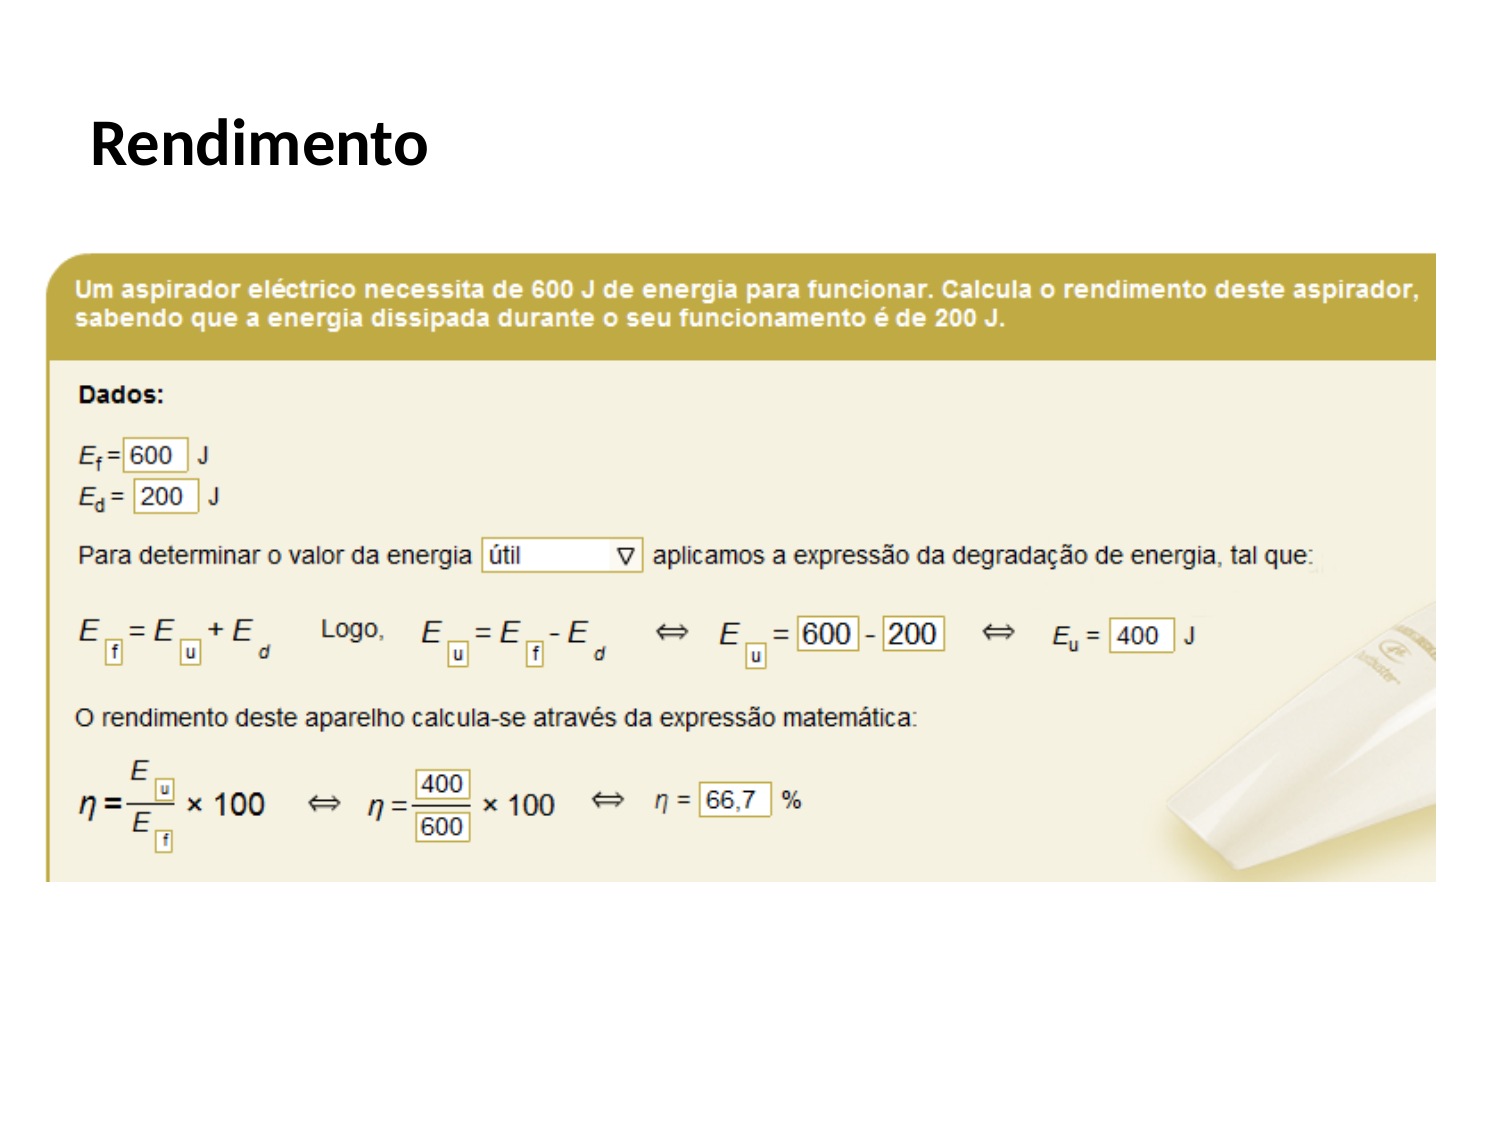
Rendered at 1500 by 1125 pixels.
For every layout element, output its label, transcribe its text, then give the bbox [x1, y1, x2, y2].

title Rendimento [75, 45, 1425, 233]
picture [34, 243, 1436, 882]
